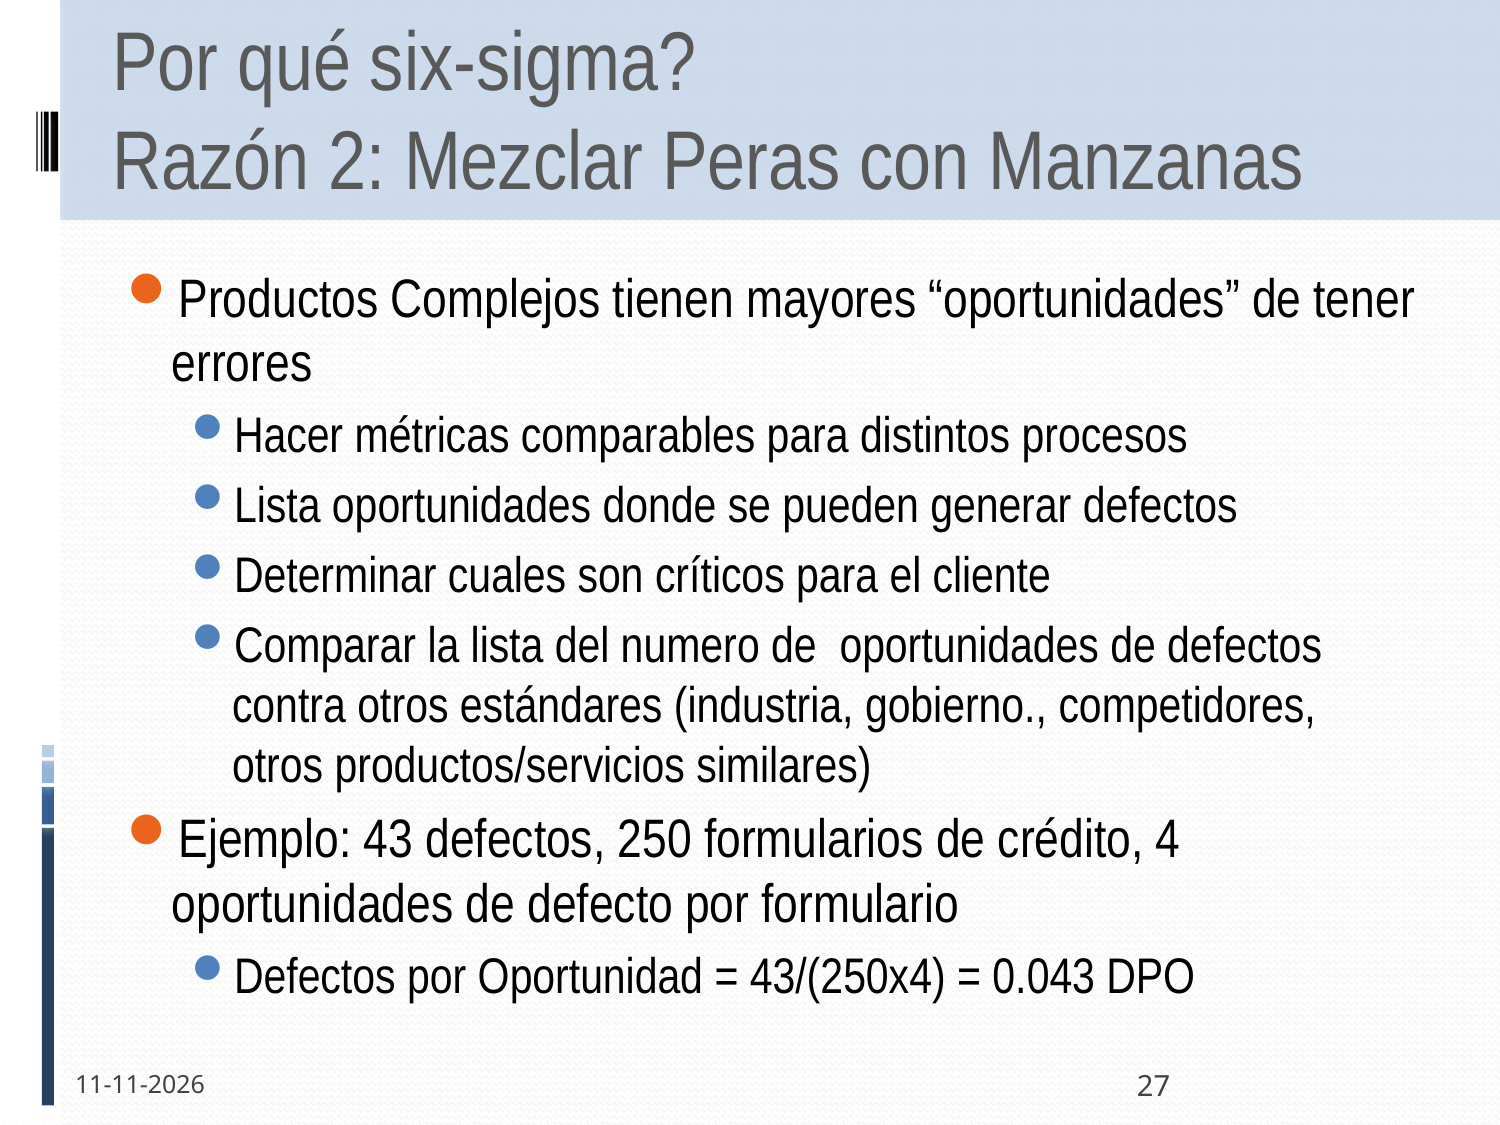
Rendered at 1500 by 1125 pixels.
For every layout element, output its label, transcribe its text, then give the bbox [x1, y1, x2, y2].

title Por qué six-sigma? Razón 2: Mezclar Peras con Manzanas [111, 18, 1436, 207]
slide_number 27 [1045, 1046, 1171, 1107]
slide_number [75, 1042, 243, 1103]
list Productos Complejos tienen mayores “oportunidades” de tener errores Hacer métricas comparables para distintos procesos Lista oportunidades donde se pueden generar defectos Determinar cuales son críticos para el cliente Comparar la lista del numero de oportunidades de defectos contra otros estándares (industria, gobierno., competidores, otros productos/servicios similares) Ejemplo: 43 defectos, 250 formularios de crédito, 4 oportunidades de defecto por formulario Defectos por Oportunidad = 43/(250x4) = 0.043 DPO [111, 255, 1436, 1038]
